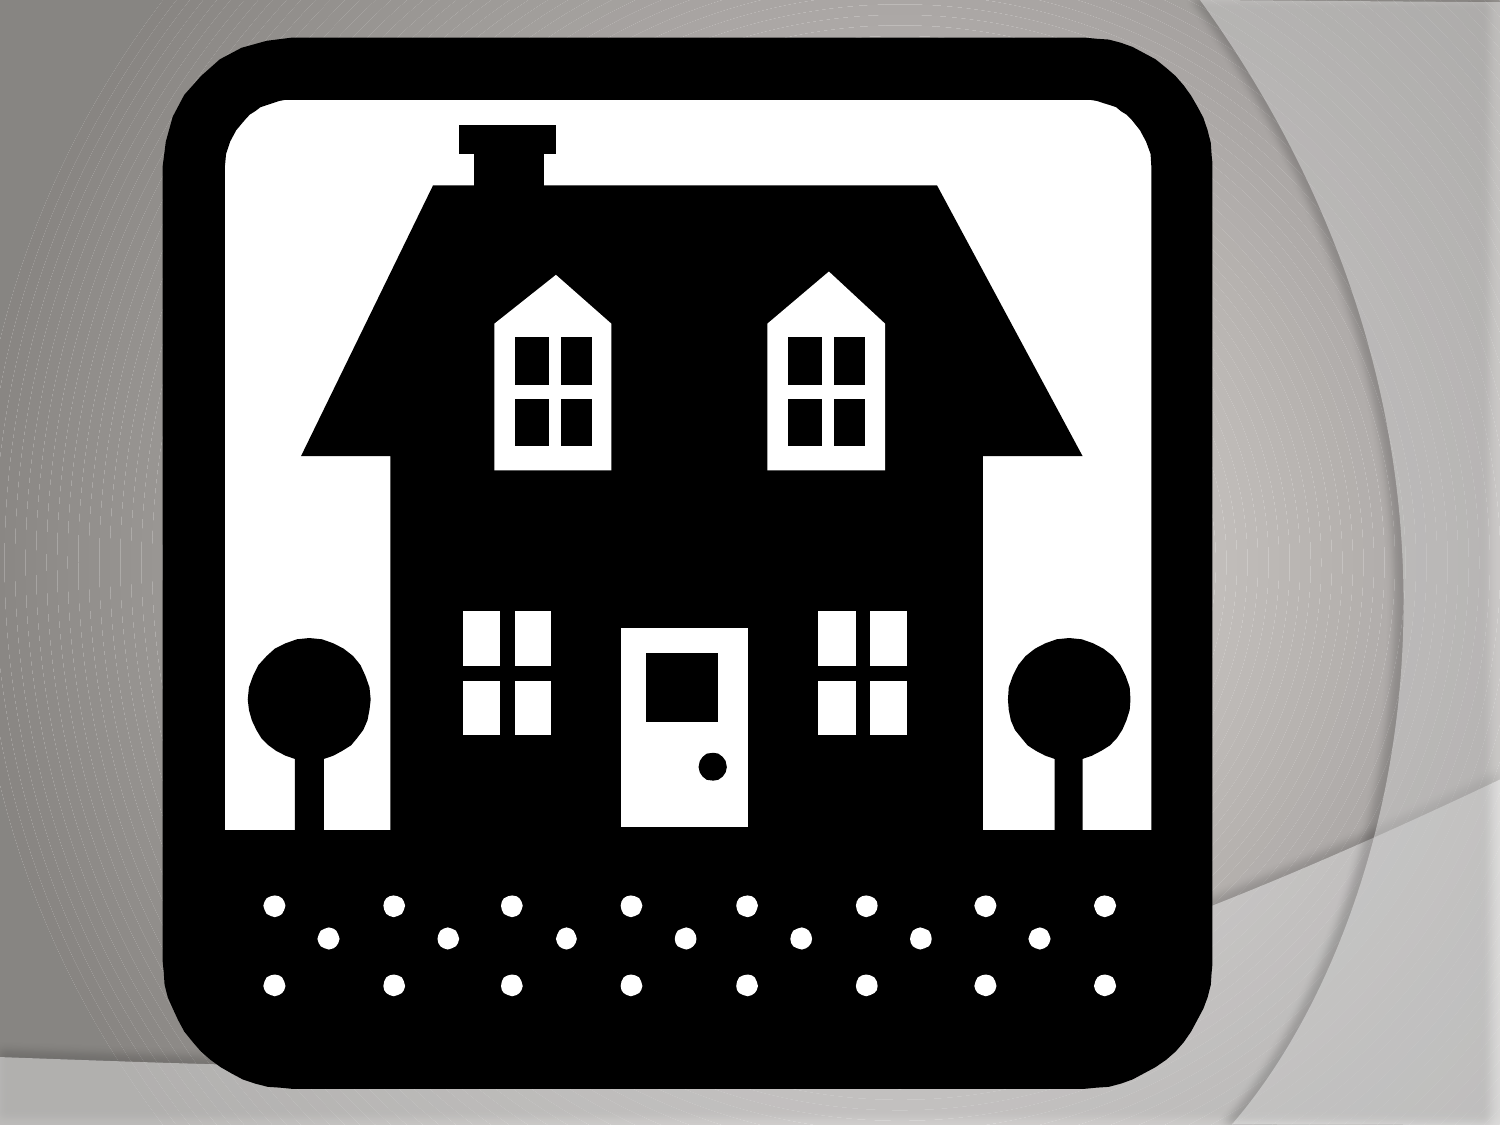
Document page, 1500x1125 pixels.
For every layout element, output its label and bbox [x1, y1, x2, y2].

picture [162, 37, 1213, 1089]
